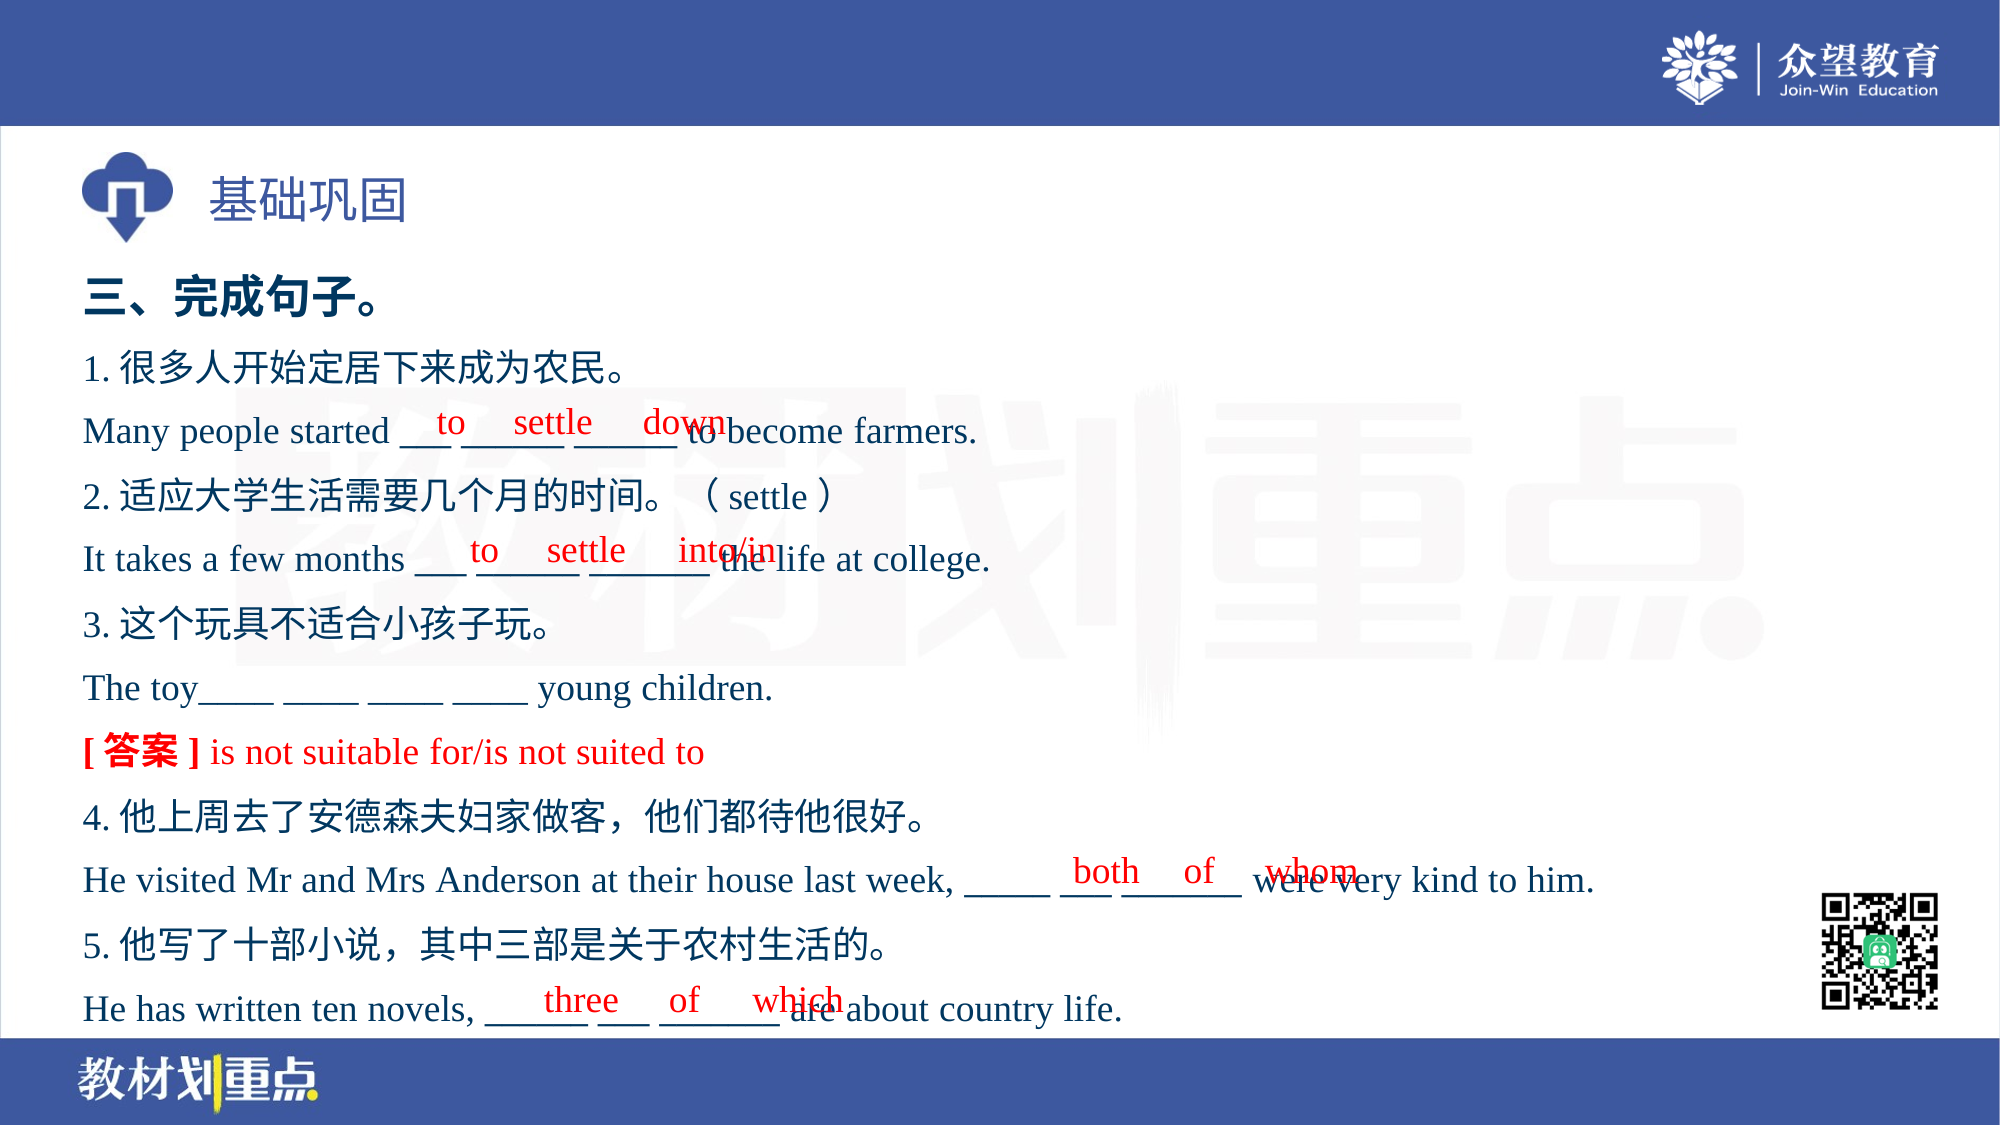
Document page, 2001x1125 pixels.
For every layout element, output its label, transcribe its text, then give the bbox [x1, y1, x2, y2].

text_box 5.他写了十部小说，其中三部是关于农村生活的。 He has written ten novels, ______ ___ _______ are about country life. [82, 901, 1817, 1023]
text_box settle [533, 509, 640, 565]
text_box 3.这个玩具不适合小孩子玩。 The toy____ ____ ____ ____ young children. [82, 580, 1817, 702]
text_box down [629, 381, 740, 437]
text_box of [655, 959, 714, 1015]
text_box 2.适应大学生活需要几个月的时间。（settle） It takes a few months ___ ______ _______ the life at college. [82, 452, 1817, 573]
text_box both [1059, 830, 1154, 886]
picture [0, 0, 2000, 1125]
text_box [答案] is not suitable for/is not suited to [82, 709, 1817, 766]
text_box into/in [664, 509, 790, 565]
text_box which [738, 959, 858, 1015]
text_box three [530, 959, 633, 1015]
text_box 4.他上周去了安德森夫妇家做客，他们都待他很好。 He visited Mr and Mrs Anderson at their house last week, _____ ___ _______ were very kind to him. [82, 773, 1817, 894]
text_box settle [500, 381, 607, 437]
text_box to [423, 381, 480, 437]
text_box 三、完成句子。 [82, 247, 1817, 318]
text_box 1.很多人开始定居下来成为农民。 Many people started ___ ______ ______ to become farmers. [82, 323, 1817, 445]
text_box to [456, 509, 513, 565]
text_box of [1169, 830, 1229, 886]
text_box whom [1251, 830, 1373, 886]
